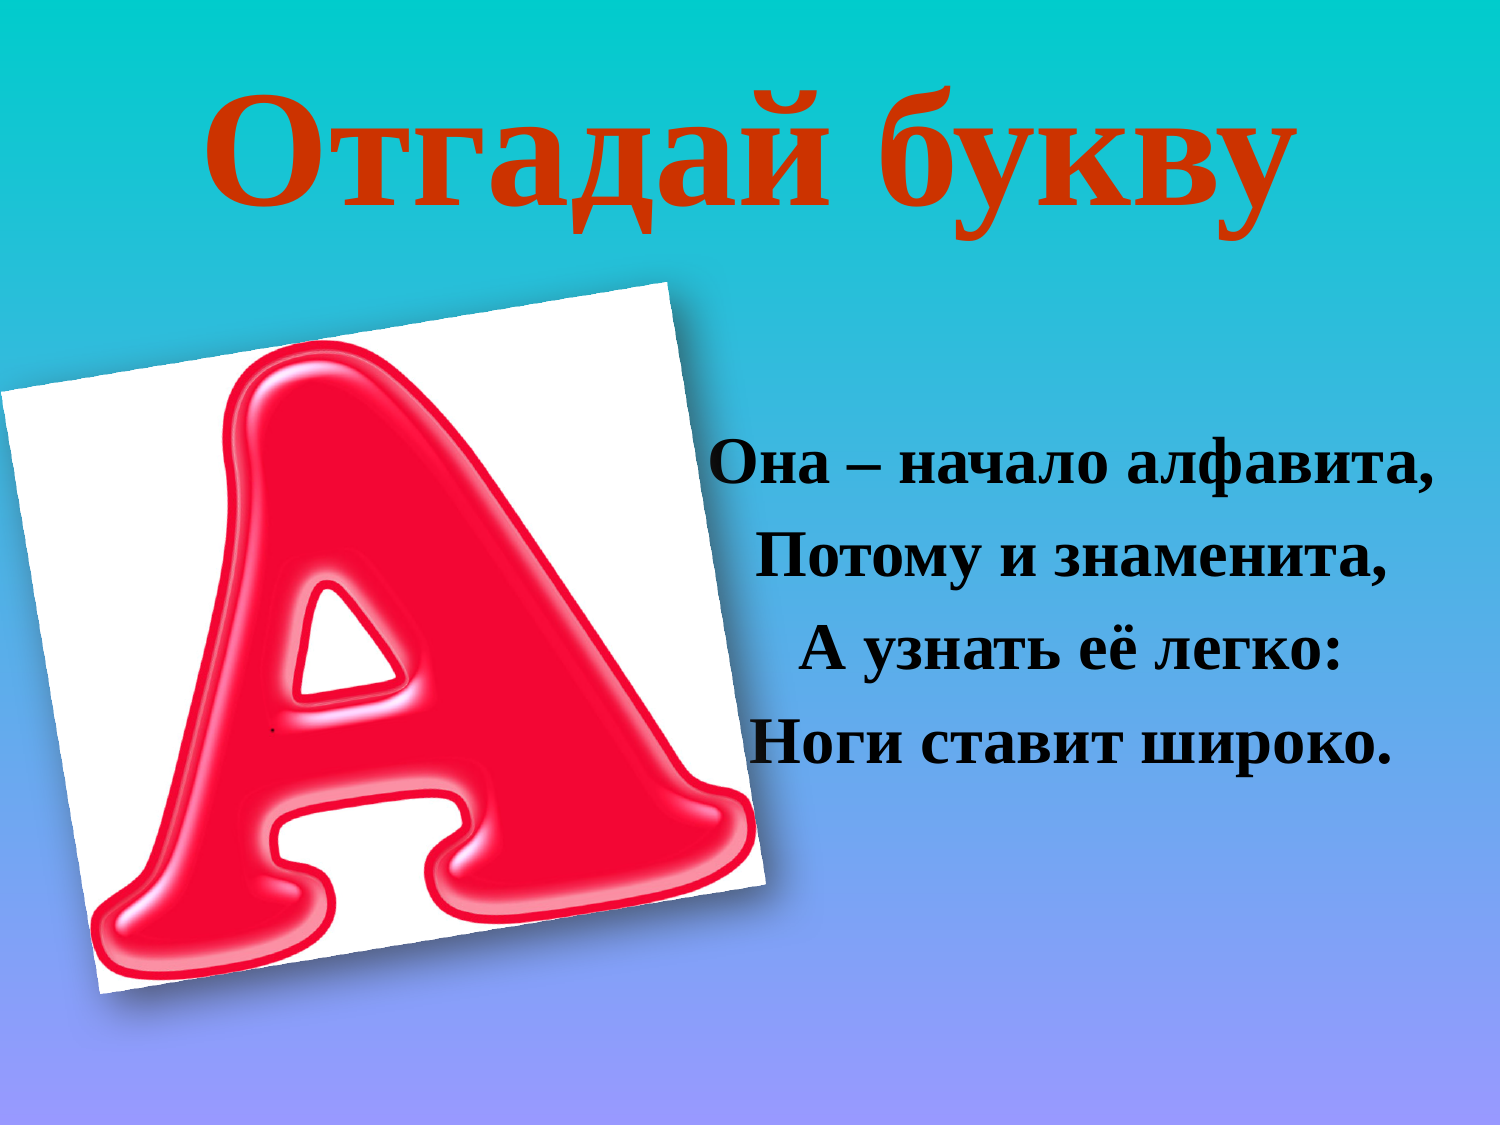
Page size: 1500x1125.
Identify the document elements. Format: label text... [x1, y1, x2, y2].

list Она – начало алфавита, Потому и знаменита, А узнать её легко: Ноги ставит широко. [644, 222, 1500, 966]
title Отгадай букву [75, 45, 1425, 233]
picture [1, 282, 765, 993]
